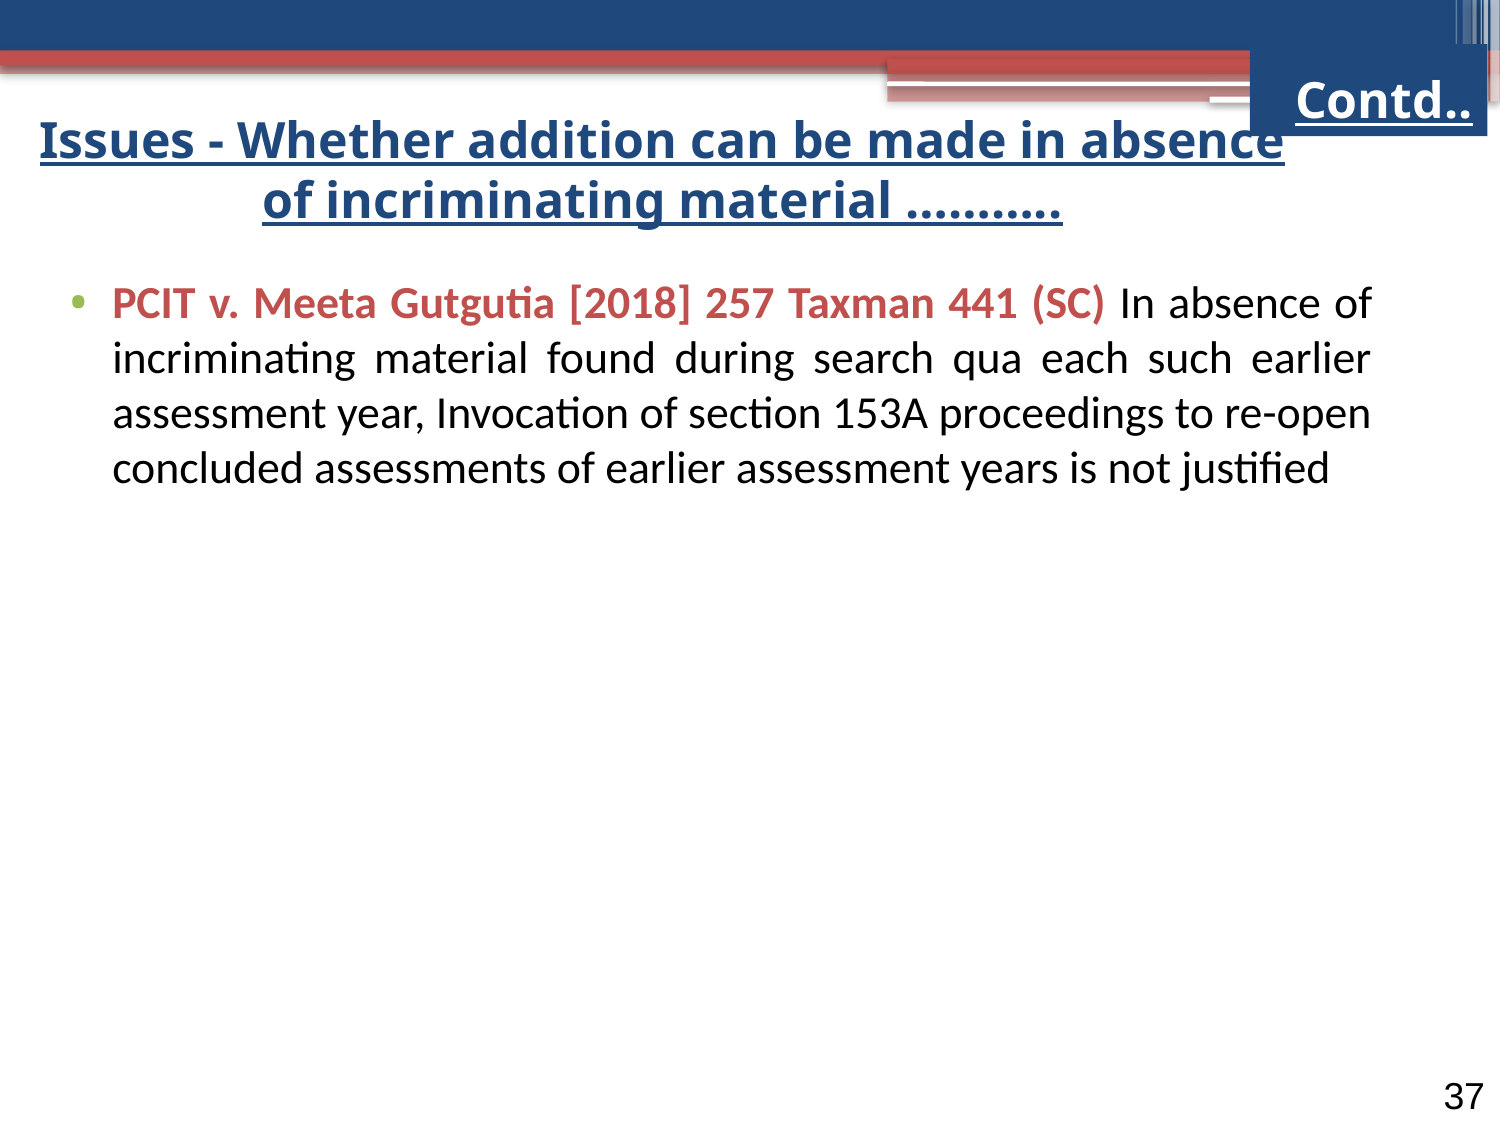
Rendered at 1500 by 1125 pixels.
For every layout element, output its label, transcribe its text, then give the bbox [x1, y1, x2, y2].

slide_number 37 [1374, 1064, 1500, 1125]
list PCIT v. Meeta Gutgutia [2018] 257 Taxman 441 (SC) In absence of incriminating material found during search qua each such earlier assessment year, Invocation of section 153A proceedings to re-open concluded assessments of earlier assessment years is not justified [37, 265, 1388, 975]
text_box Contd.. [1249, 44, 1488, 137]
text_box Issues - Whether addition can be made in absence of incriminating material ……….. [12, 83, 1313, 236]
